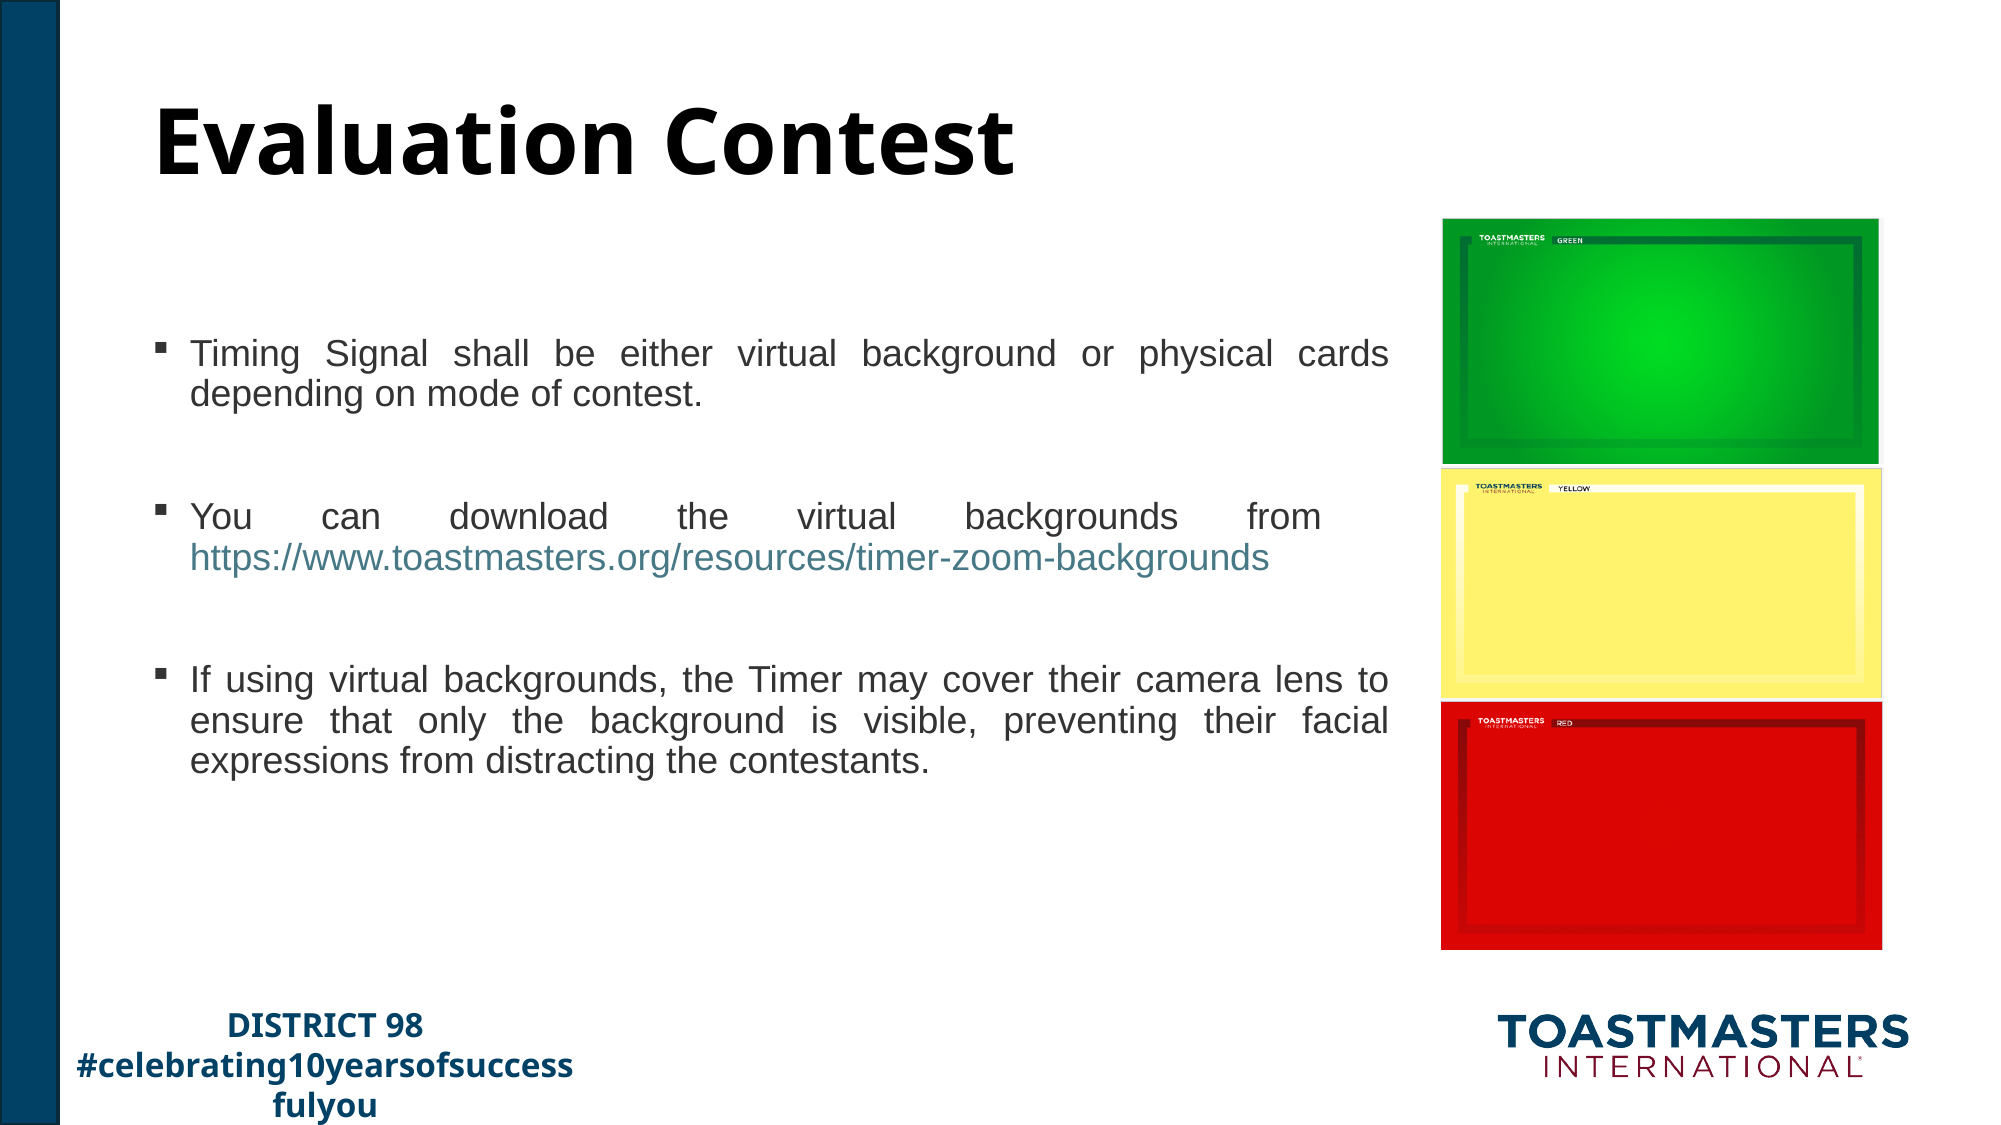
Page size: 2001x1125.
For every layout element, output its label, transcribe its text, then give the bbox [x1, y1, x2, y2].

picture [1383, 466, 2000, 1125]
list Timing Signal shall be either virtual background or physical cards depending on mode of contest. You can download the virtual backgrounds from https://www.toastmasters.org/resources/timer-zoom-backgrounds If using virtual backgrounds, the Timer may cover their camera lens to ensure that only the background is visible, preventing their facial expressions from distracting the contestants. [137, 260, 1405, 950]
text_box DISTRICT 98 #celebrating10yearsofsuccessfulyou [57, 996, 593, 1125]
title Evaluation Contest [137, 59, 1944, 229]
text_box [0, 0, 60, 1125]
picture [1440, 217, 1884, 465]
